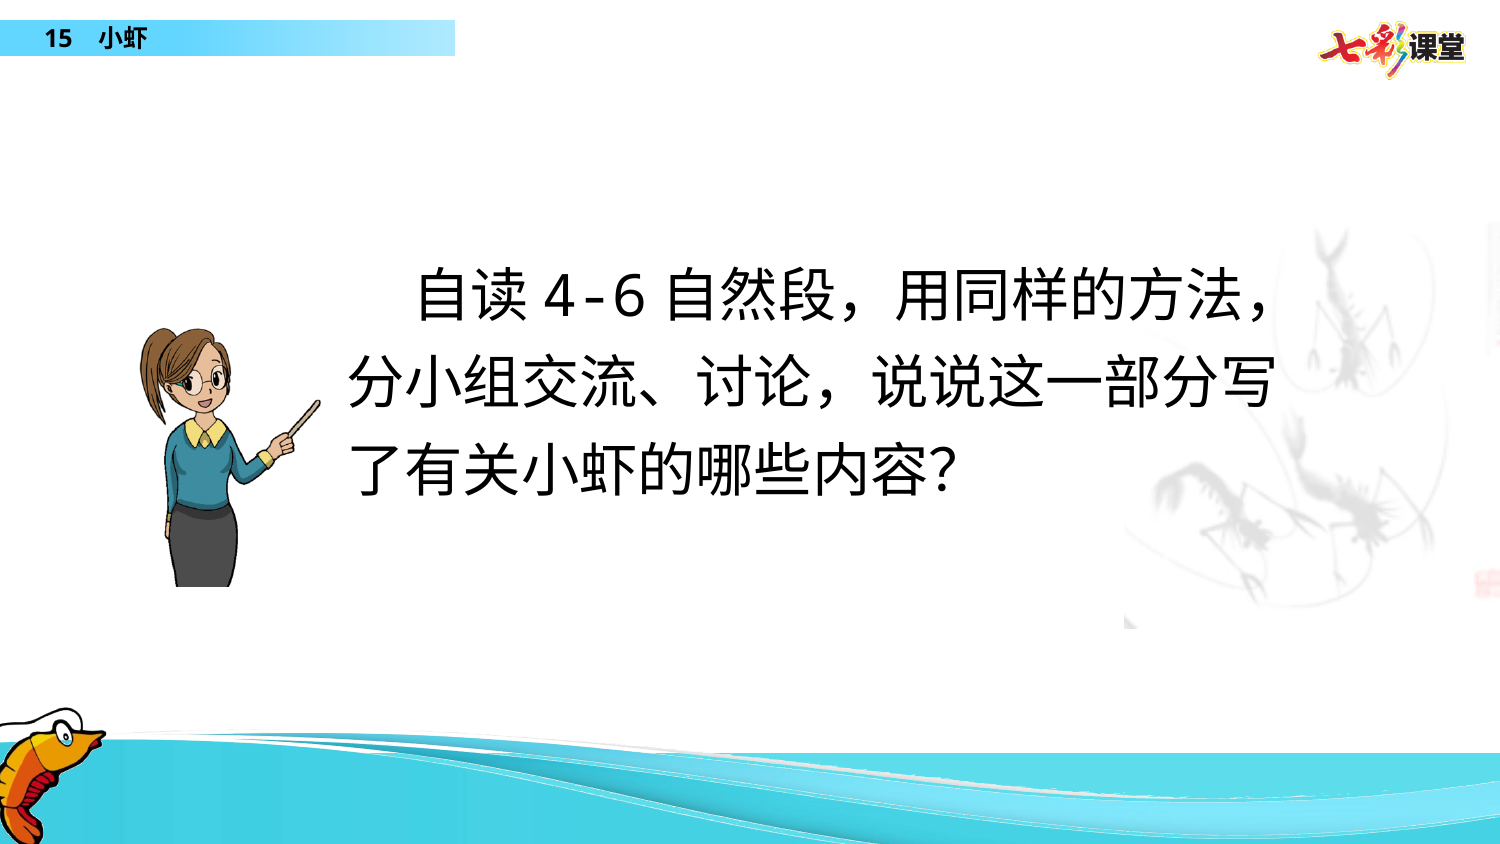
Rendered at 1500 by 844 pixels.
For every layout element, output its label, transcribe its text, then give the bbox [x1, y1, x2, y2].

picture [1316, 20, 1468, 80]
picture [139, 327, 321, 588]
picture [0, 697, 1500, 844]
picture [1124, 220, 1500, 629]
text_box 自读4-6自然段，用同样的方法，分小组交流、讨论，说说这一部分写了有关小虾的哪些内容？ [289, 232, 1341, 576]
